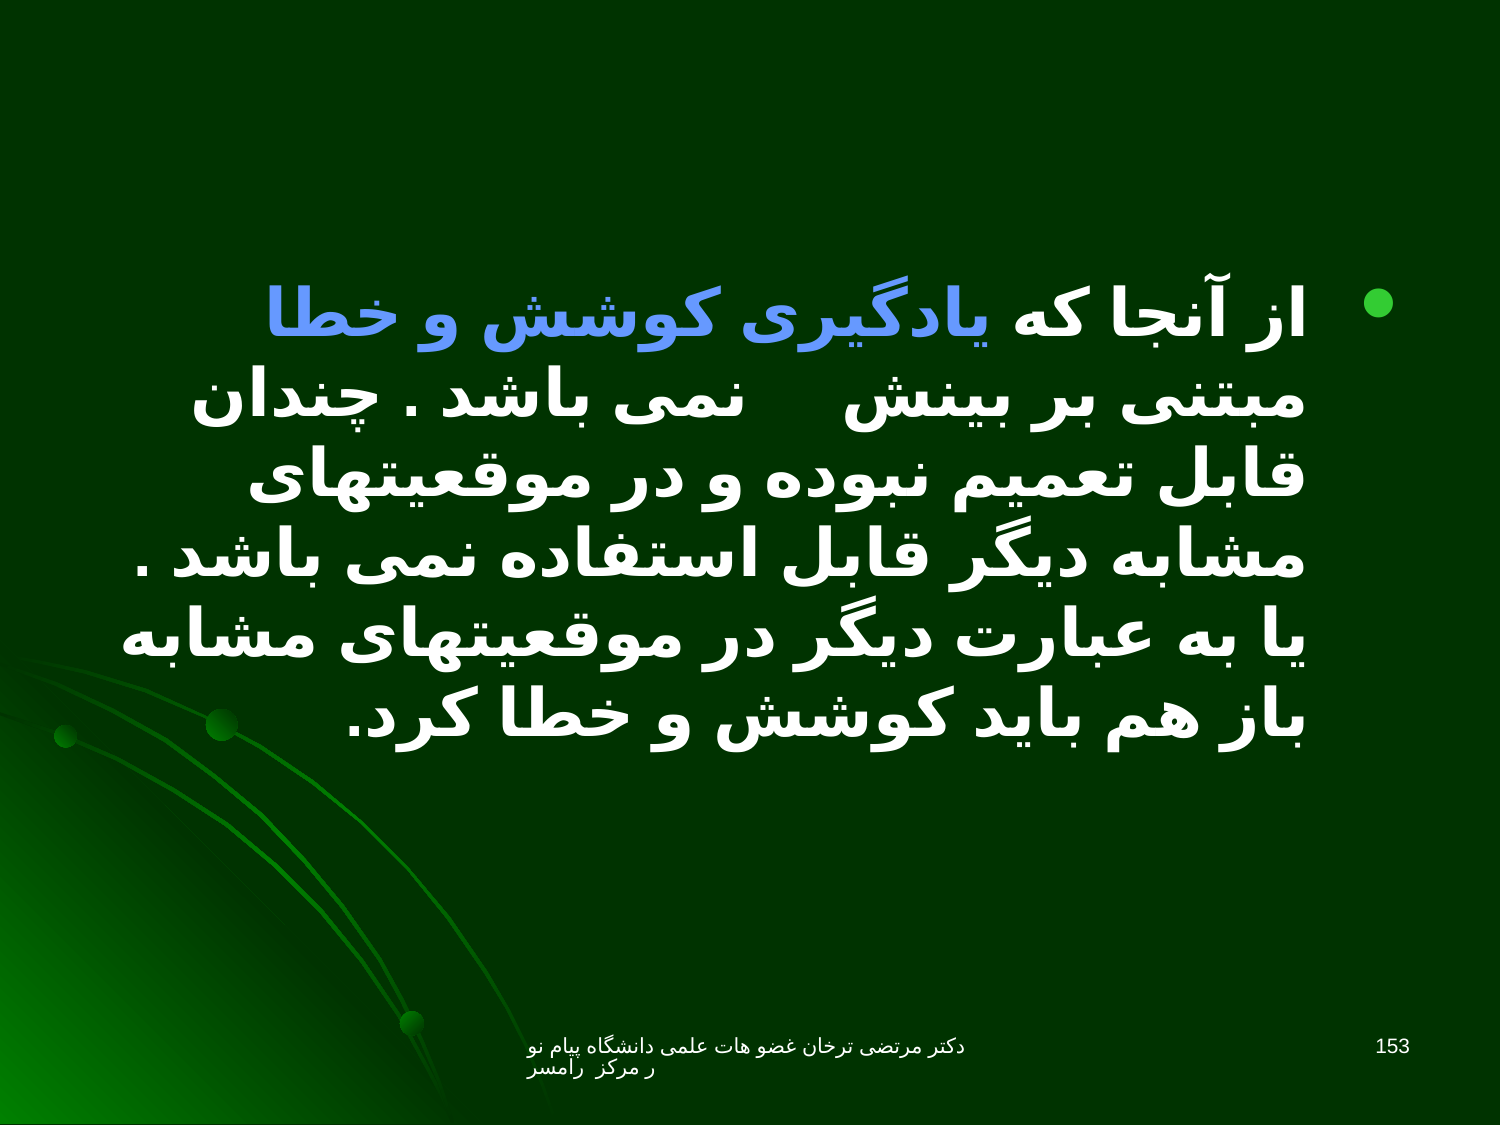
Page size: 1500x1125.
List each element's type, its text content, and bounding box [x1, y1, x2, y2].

slide_number 153 [1074, 1024, 1426, 1101]
list از آنجا که یادگیری کوشش و خطا مبتنی بر بینش نمی باشد . چندان قابل تعمیم نبوده و در موقعیتهای مشابه دیگر قابل استفاده نمی باشد . یا به عبارت دیگر در موقعیتهای مشابه باز هم باید کوشش و خطا کرد. [74, 262, 1426, 1006]
footer دکتر مرتضی ترخان غضو هات علمی دانشگاه پیام نور مرکز رامسر [512, 1024, 988, 1101]
